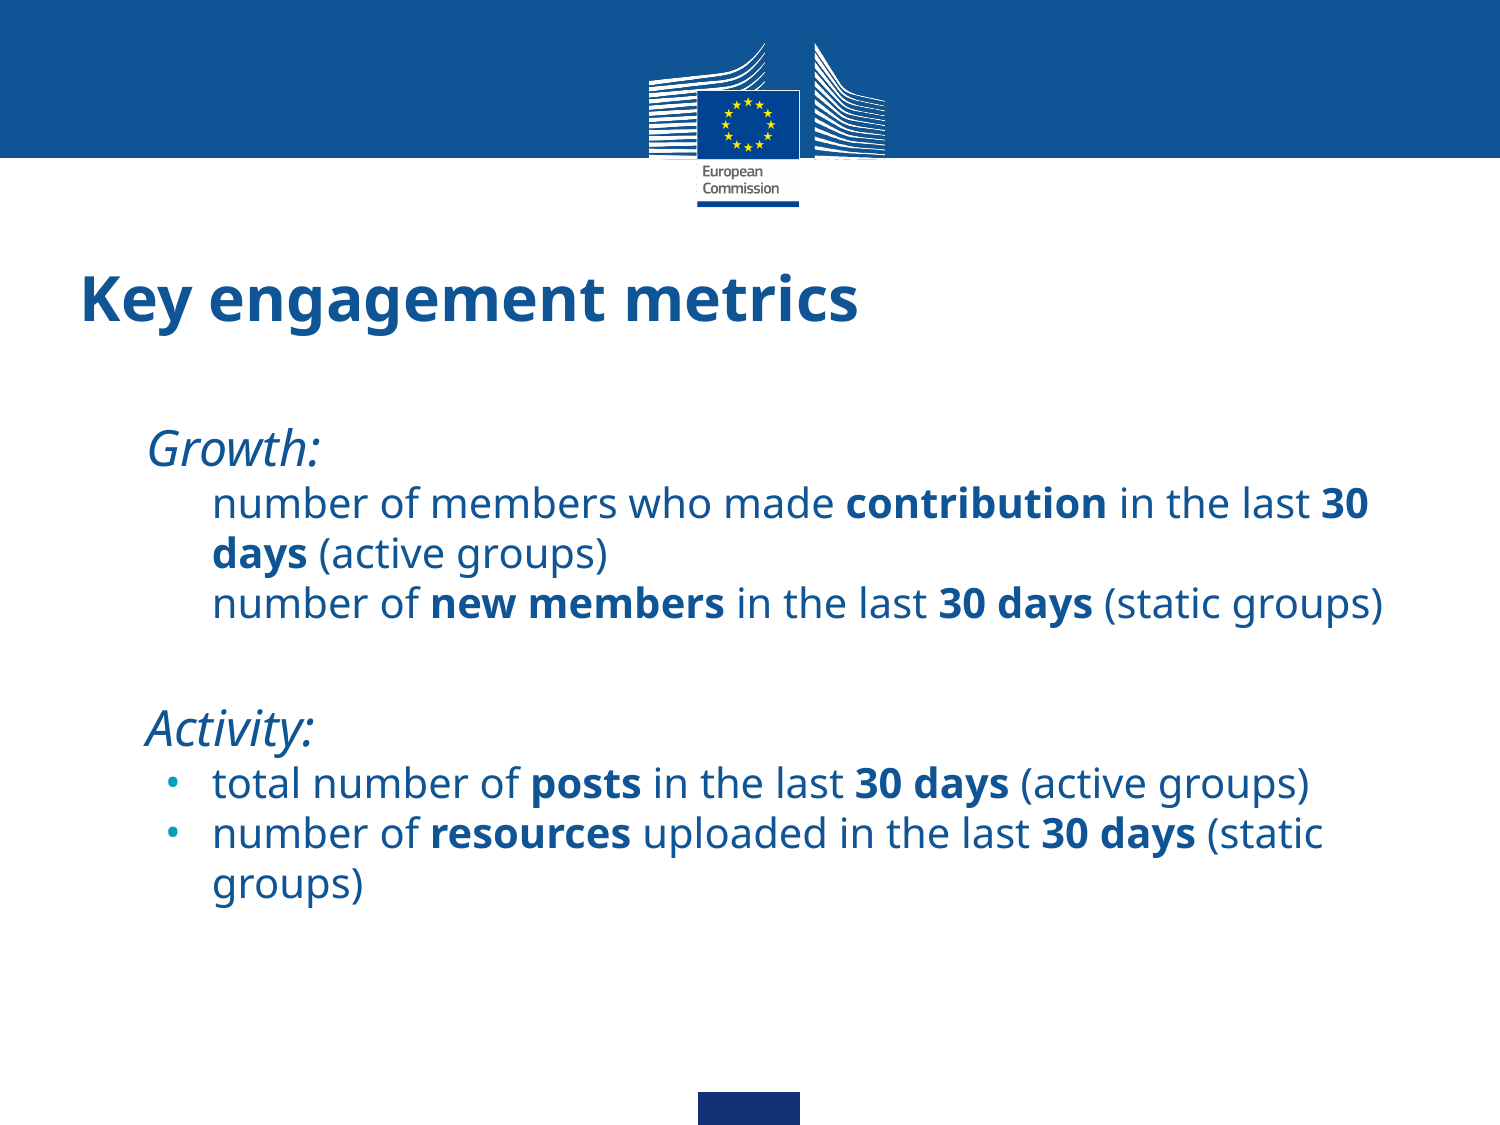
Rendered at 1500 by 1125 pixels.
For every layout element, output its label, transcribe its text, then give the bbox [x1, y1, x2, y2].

title Key engagement metrics [64, 219, 1415, 374]
list Growth: number of members who made contribution in the last 30 days (active groups) number of new members in the last 30 days (static groups) Activity: total number of posts in the last 30 days (active groups) number of resources uploaded in the last 30 days (static groups) [75, 408, 1425, 988]
picture [649, 42, 885, 208]
